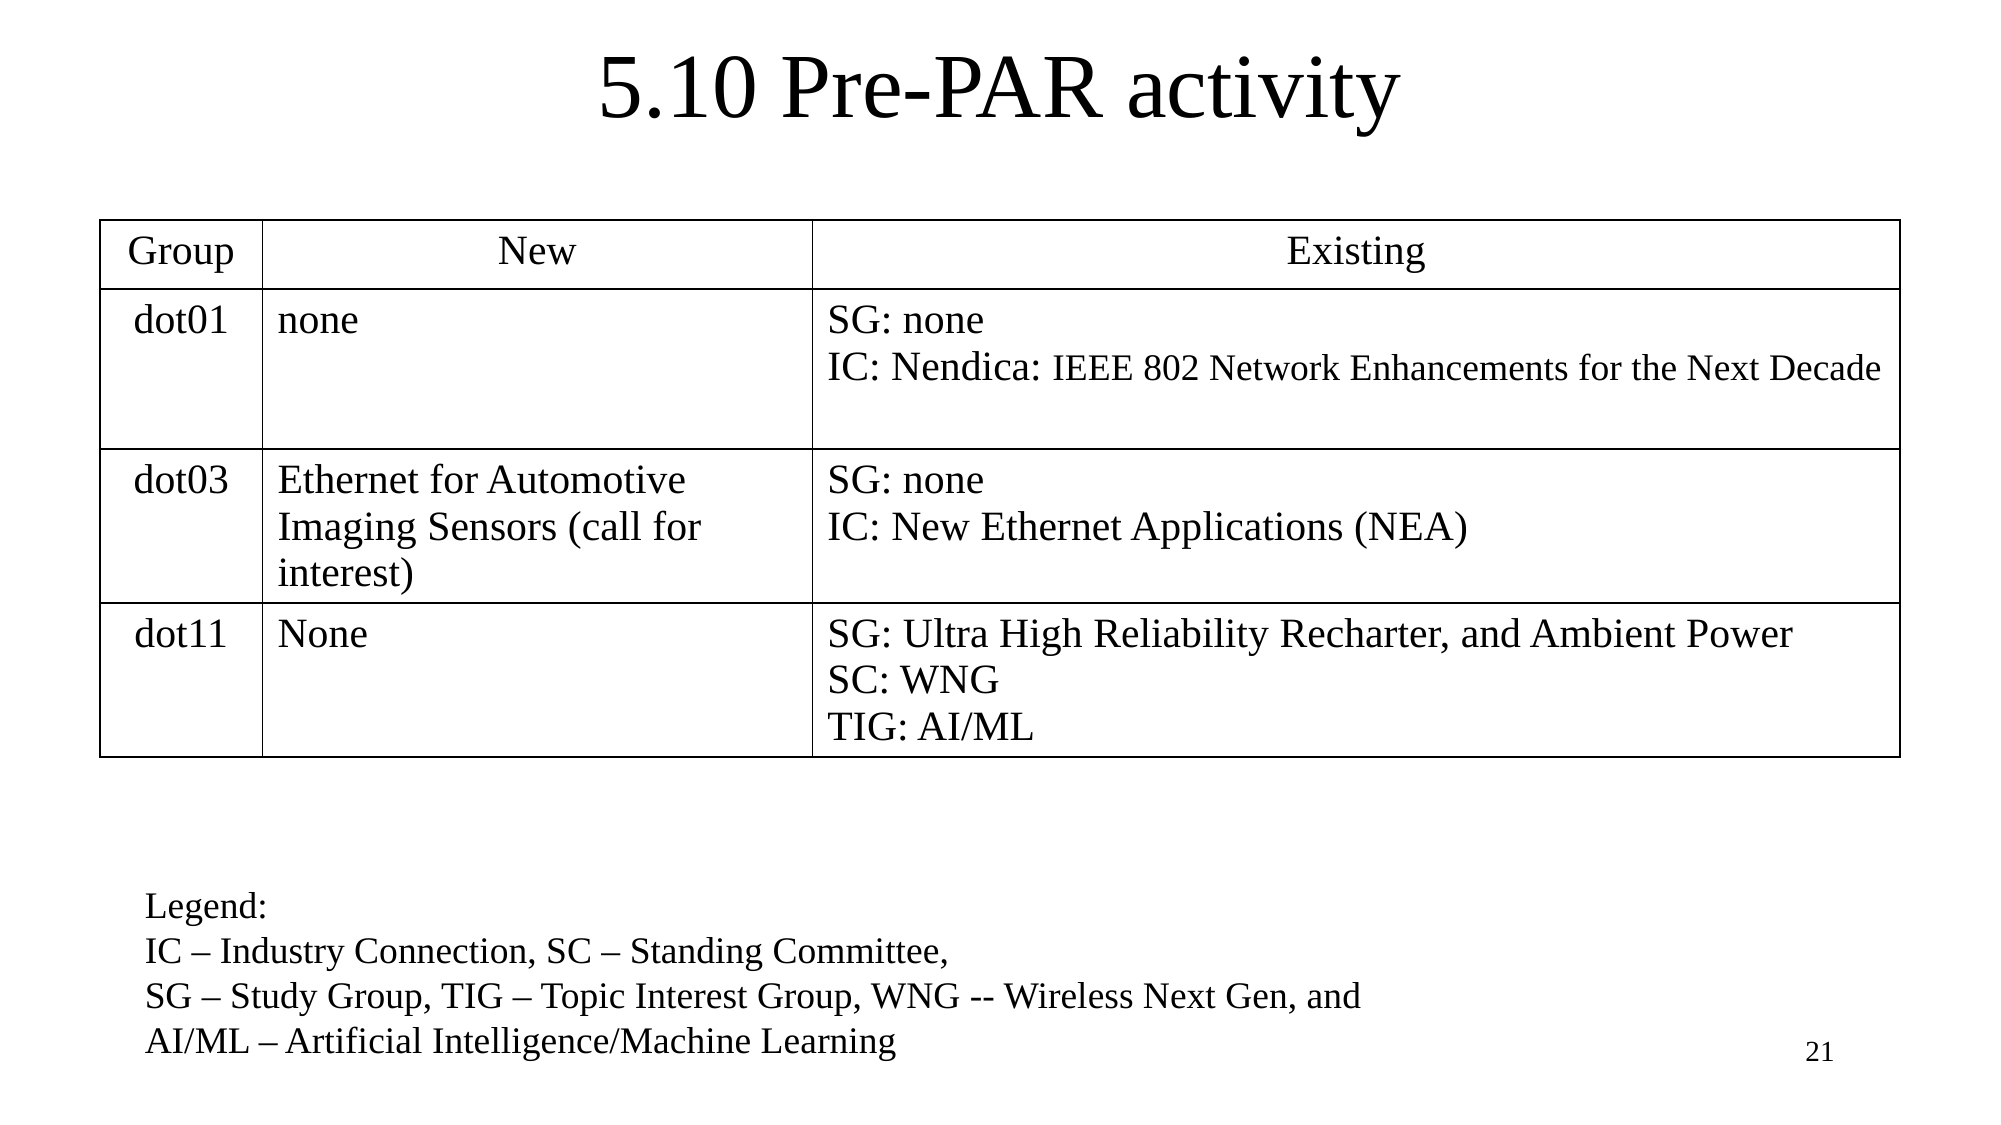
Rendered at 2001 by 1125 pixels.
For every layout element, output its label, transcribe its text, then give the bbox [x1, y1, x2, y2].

table_cell SG: Ultra High Reliability Recharter, and Ambient Power SC: WNG TIG: AI/ML [813, 604, 1899, 756]
table_header New [263, 221, 812, 288]
slide_number 21 [1433, 1024, 1851, 1101]
table_cell dot03 [101, 450, 262, 602]
table_cell none [263, 290, 812, 448]
table_cell Ethernet for Automotive Imaging Sensors (call for interest) [263, 450, 812, 602]
table_cell dot01 [101, 290, 262, 448]
text_box Legend: IC – Industry Connection, SC – Standing Committee, SG – Study Group, TIG – Topic Interest Group, WNG -- Wireless Next Gen, and AI/ML – Artificial Intelligence/Machine Learning [130, 873, 1387, 1069]
table_cell None [263, 604, 812, 756]
table_header Existing [813, 221, 1899, 288]
title 5.10 Pre-PAR activity [362, 24, 1638, 138]
table_cell dot11 [101, 604, 262, 756]
table_cell SG: none IC: Nendica: IEEE 802 Network Enhancements for the Next Decade [813, 290, 1899, 448]
table_header Group [101, 221, 262, 288]
table_cell SG: none IC: New Ethernet Applications (NEA) [813, 450, 1899, 602]
